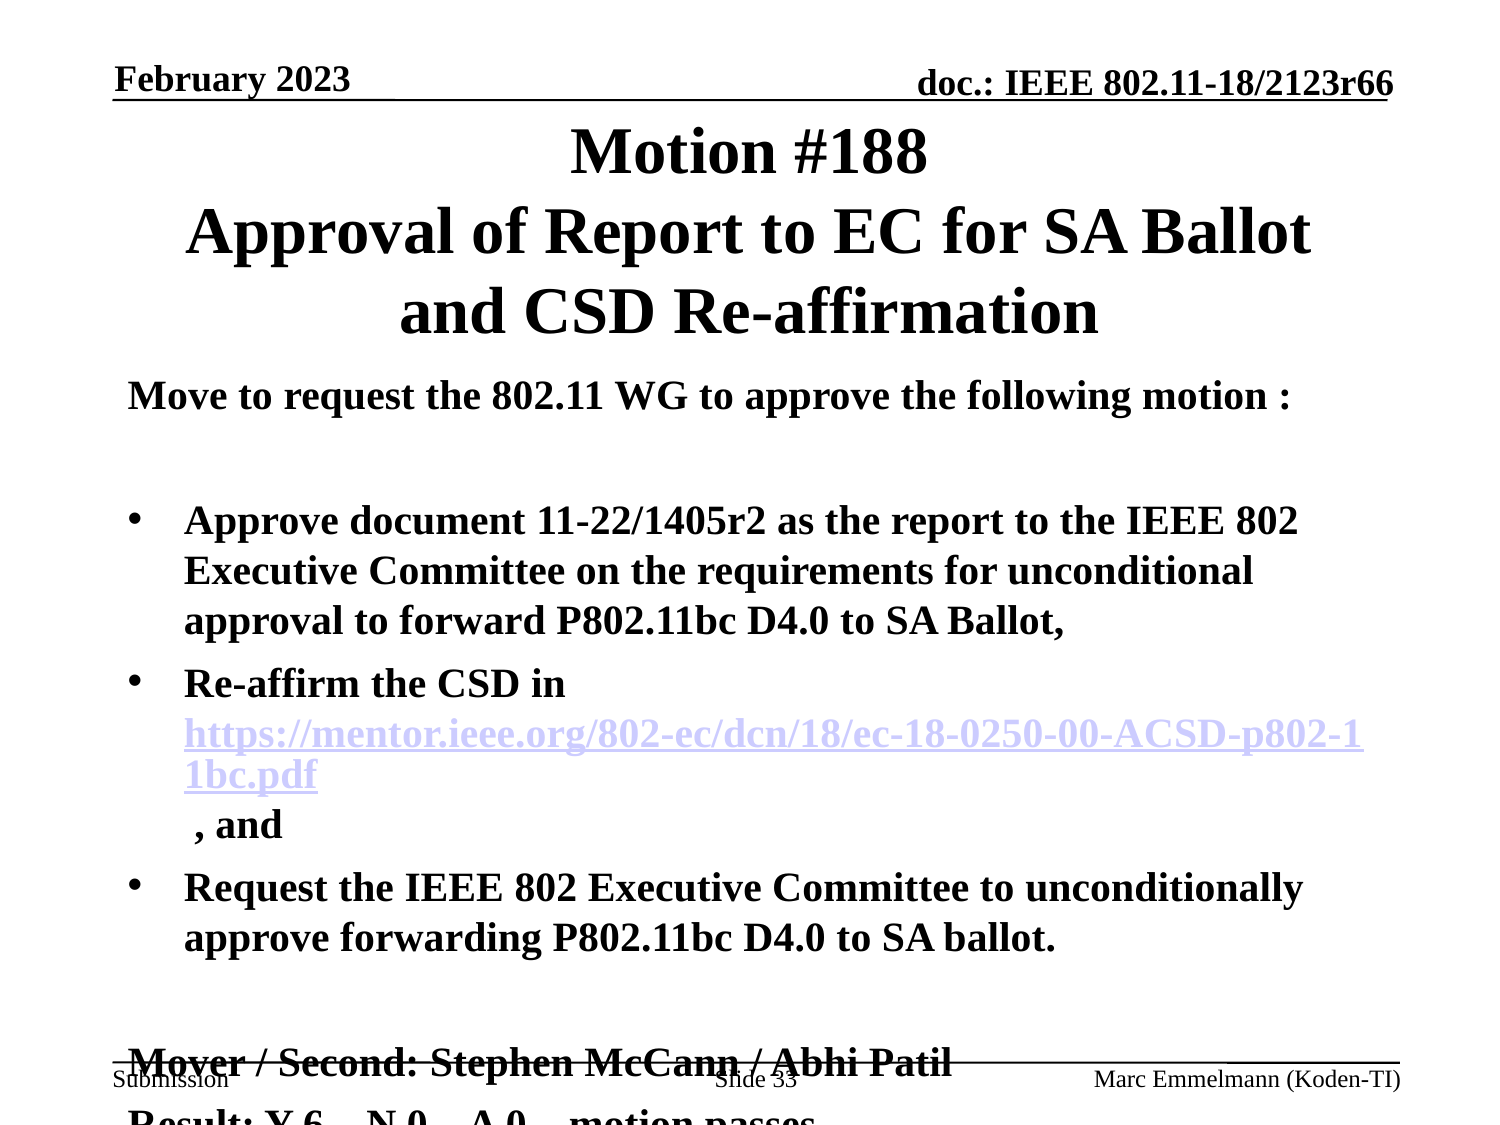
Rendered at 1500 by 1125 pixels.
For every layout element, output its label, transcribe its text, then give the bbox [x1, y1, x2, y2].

slide_number Slide 33 [712, 1061, 800, 1123]
list Move to request the 802.11 WG to approve the following motion : Approve document 11-22/1405r2 as the report to the IEEE 802 Executive Committee on the requirements for unconditional approval to forward P802.11bc D4.0 to SA Ballot, Re-affirm the CSD in https://mentor.ieee.org/802-ec/dcn/18/ec-18-0250-00-ACSD-p802-11bc.pdf , and Request the IEEE 802 Executive Committee to unconditionally approve forwarding P802.11bc D4.0 to SA ballot. Mover / Second: Stephen McCann / Abhi Patil Result: Y 6 – N 0 – A 0 – motion passes [112, 359, 1388, 1036]
title Motion #188 Approval of Report to EC for SA Ballot and CSD Re-affirmation [112, 139, 1388, 315]
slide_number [114, 54, 423, 100]
footer Marc Emmelmann (Koden-TI) [878, 1061, 1402, 1093]
